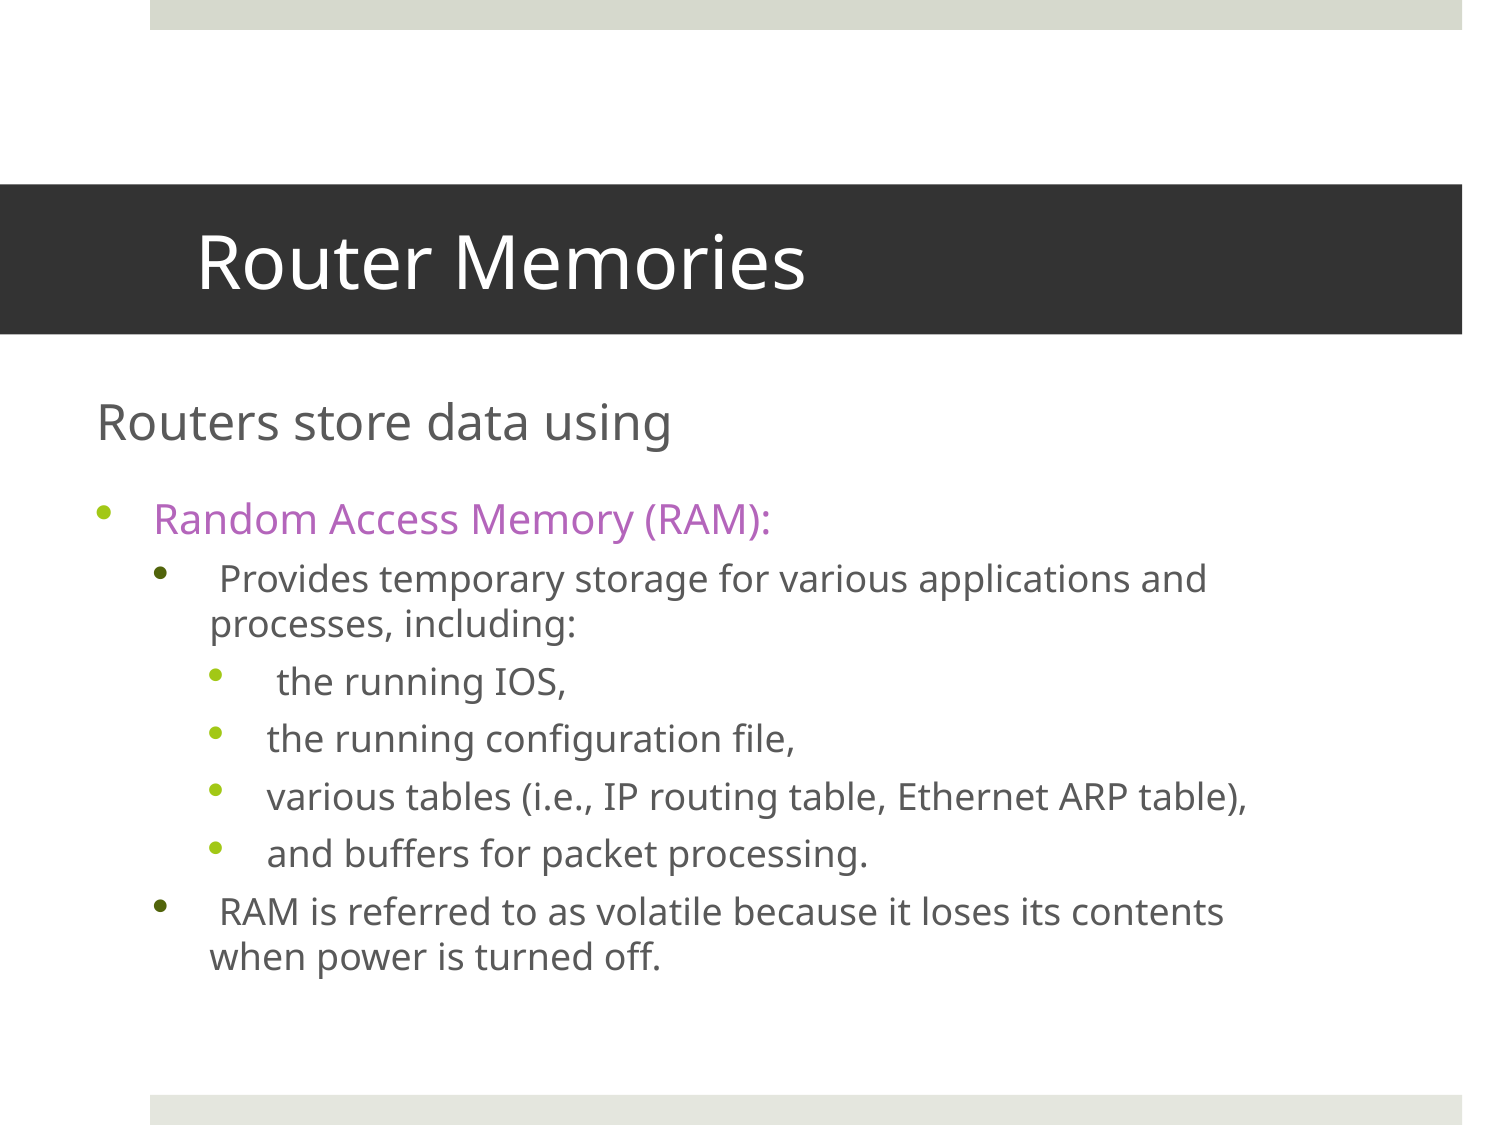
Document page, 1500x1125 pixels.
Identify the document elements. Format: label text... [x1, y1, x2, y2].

list Routers store data using Random Access Memory (RAM): Provides temporary storage for various applications and processes, including: the running IOS, the running configuration file, various tables (i.e., IP routing table, Ethernet ARP table), and buffers for packet processing. RAM is referred to as volatile because it loses its contents when power is turned off. [81, 383, 1322, 1034]
title Router Memories [0, 184, 1463, 335]
